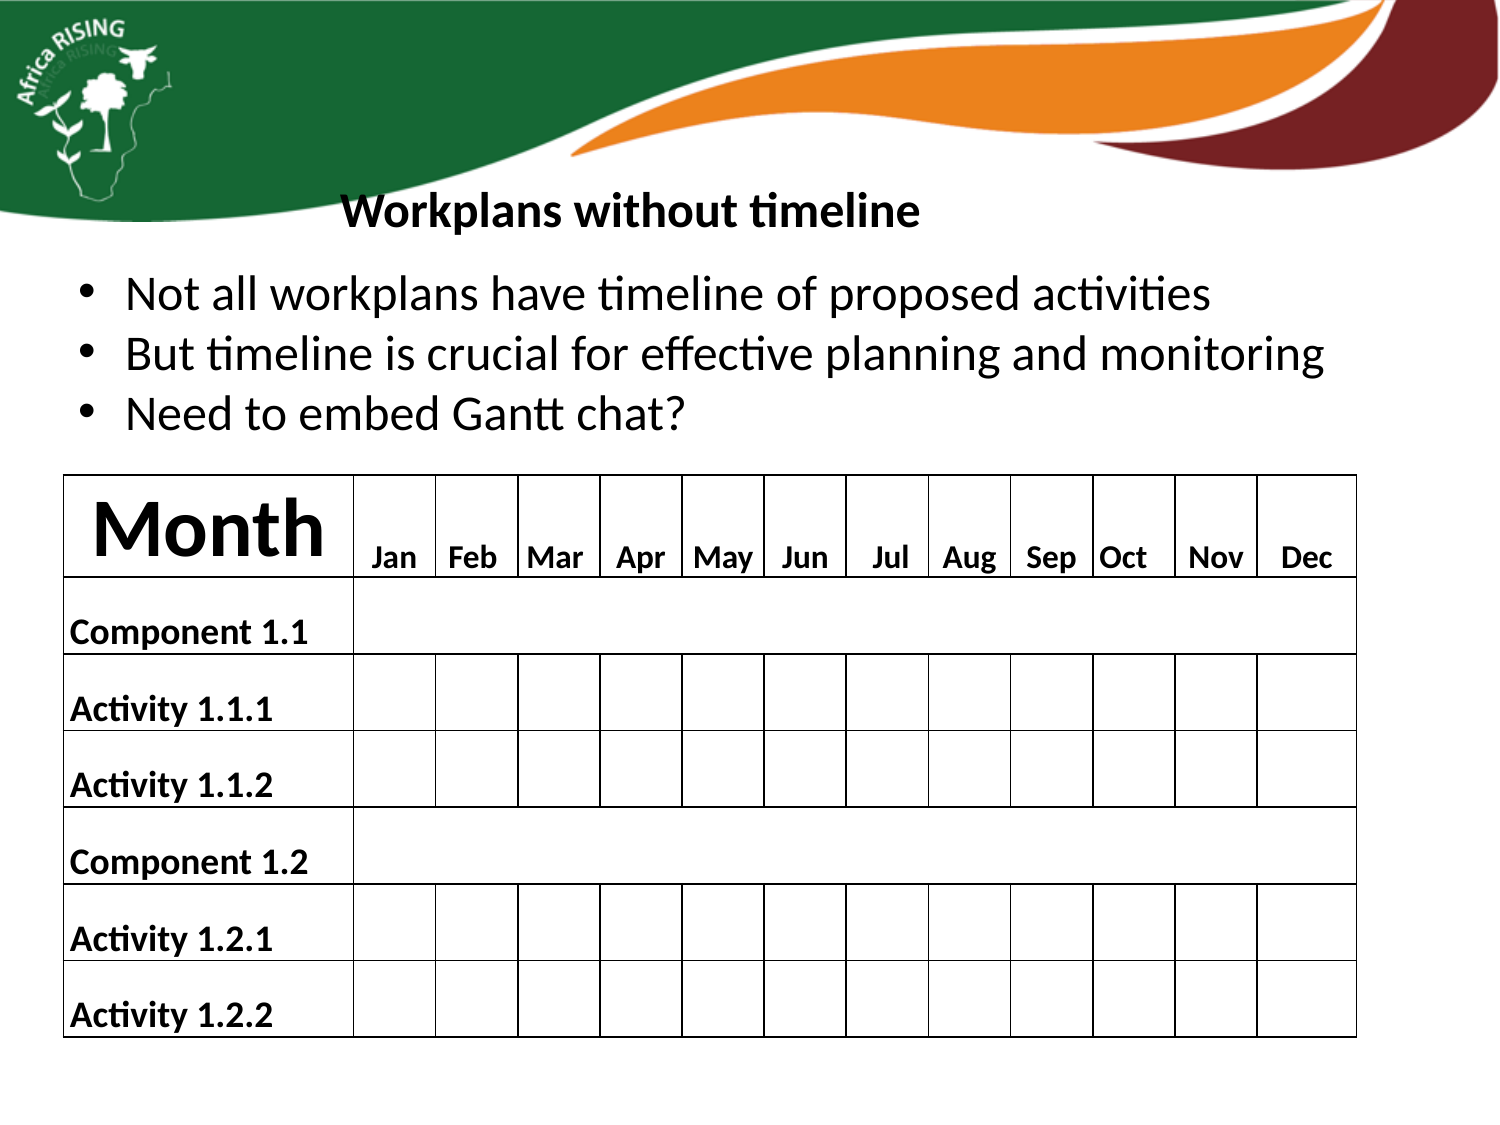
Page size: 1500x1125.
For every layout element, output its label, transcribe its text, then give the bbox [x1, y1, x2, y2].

table_cell [765, 885, 845, 960]
table_cell [519, 885, 599, 960]
table_cell [1094, 961, 1174, 1036]
table_cell [847, 731, 928, 806]
table_cell [354, 885, 435, 960]
table_cell [1258, 655, 1356, 730]
table_cell [929, 961, 1010, 1036]
table_cell [1094, 731, 1174, 806]
table_cell [1094, 885, 1174, 960]
table_cell [601, 655, 681, 730]
table_cell [847, 885, 928, 960]
table_cell [1011, 961, 1092, 1036]
table_cell [683, 961, 763, 1036]
table_header Dec [1258, 476, 1356, 576]
table_cell [519, 731, 599, 806]
table_cell [1011, 731, 1092, 806]
table_cell [436, 961, 517, 1036]
table_cell Component 1.1 [64, 578, 353, 653]
table_header Jan [354, 476, 435, 576]
table_header Mar [519, 476, 599, 576]
table_cell [354, 808, 1356, 883]
table_cell [601, 961, 681, 1036]
table_cell [1176, 885, 1256, 960]
table_header Apr [601, 476, 681, 576]
table_cell [683, 731, 763, 806]
title Workplans without timeline [324, 172, 1467, 243]
table_cell [847, 655, 928, 730]
table_header Oct [1094, 476, 1174, 576]
table_cell [436, 655, 517, 730]
table_cell Component 1.2 [64, 808, 353, 883]
table_cell [354, 578, 1356, 653]
table_cell [1011, 885, 1092, 960]
table_header Jun [765, 476, 845, 576]
table_cell Activity 1.2.1 [64, 885, 353, 960]
table_cell [436, 731, 517, 806]
table_cell [1258, 961, 1356, 1036]
table_header Nov [1176, 476, 1256, 576]
table_cell [1176, 731, 1256, 806]
table_cell [1011, 655, 1092, 730]
table_header Jul [847, 476, 928, 576]
table_cell [1176, 655, 1256, 730]
table_header May [683, 476, 763, 576]
table_cell Activity 1.2.2 [64, 961, 353, 1036]
picture [0, 0, 1499, 222]
table_header Aug [929, 476, 1010, 576]
table_cell [601, 885, 681, 960]
table_cell Activity 1.1.1 [64, 655, 353, 730]
table_cell [1176, 961, 1256, 1036]
table_cell [929, 655, 1010, 730]
table_cell Activity 1.1.2 [64, 731, 353, 806]
table_cell [519, 655, 599, 730]
table_cell [847, 961, 928, 1036]
table_cell [929, 731, 1010, 806]
table_cell [354, 655, 435, 730]
table_header Feb [436, 476, 517, 576]
table_cell [1258, 885, 1356, 960]
text_box Not all workplans have timeline of proposed activities But timeline is crucial for effective planning and monitoring Need to embed Gantt chat? [63, 253, 1381, 448]
table_cell [1094, 655, 1174, 730]
table_cell [1258, 731, 1356, 806]
table_cell [765, 655, 845, 730]
table_cell [354, 731, 435, 806]
table_cell [354, 961, 435, 1036]
table_cell [436, 885, 517, 960]
table_header Month [64, 476, 353, 576]
table_cell [601, 731, 681, 806]
table_cell [765, 961, 845, 1036]
table_cell [765, 731, 845, 806]
table_cell [929, 885, 1010, 960]
table_cell [683, 885, 763, 960]
table_cell [683, 655, 763, 730]
table_cell [519, 961, 599, 1036]
table_header Sep [1011, 476, 1092, 576]
